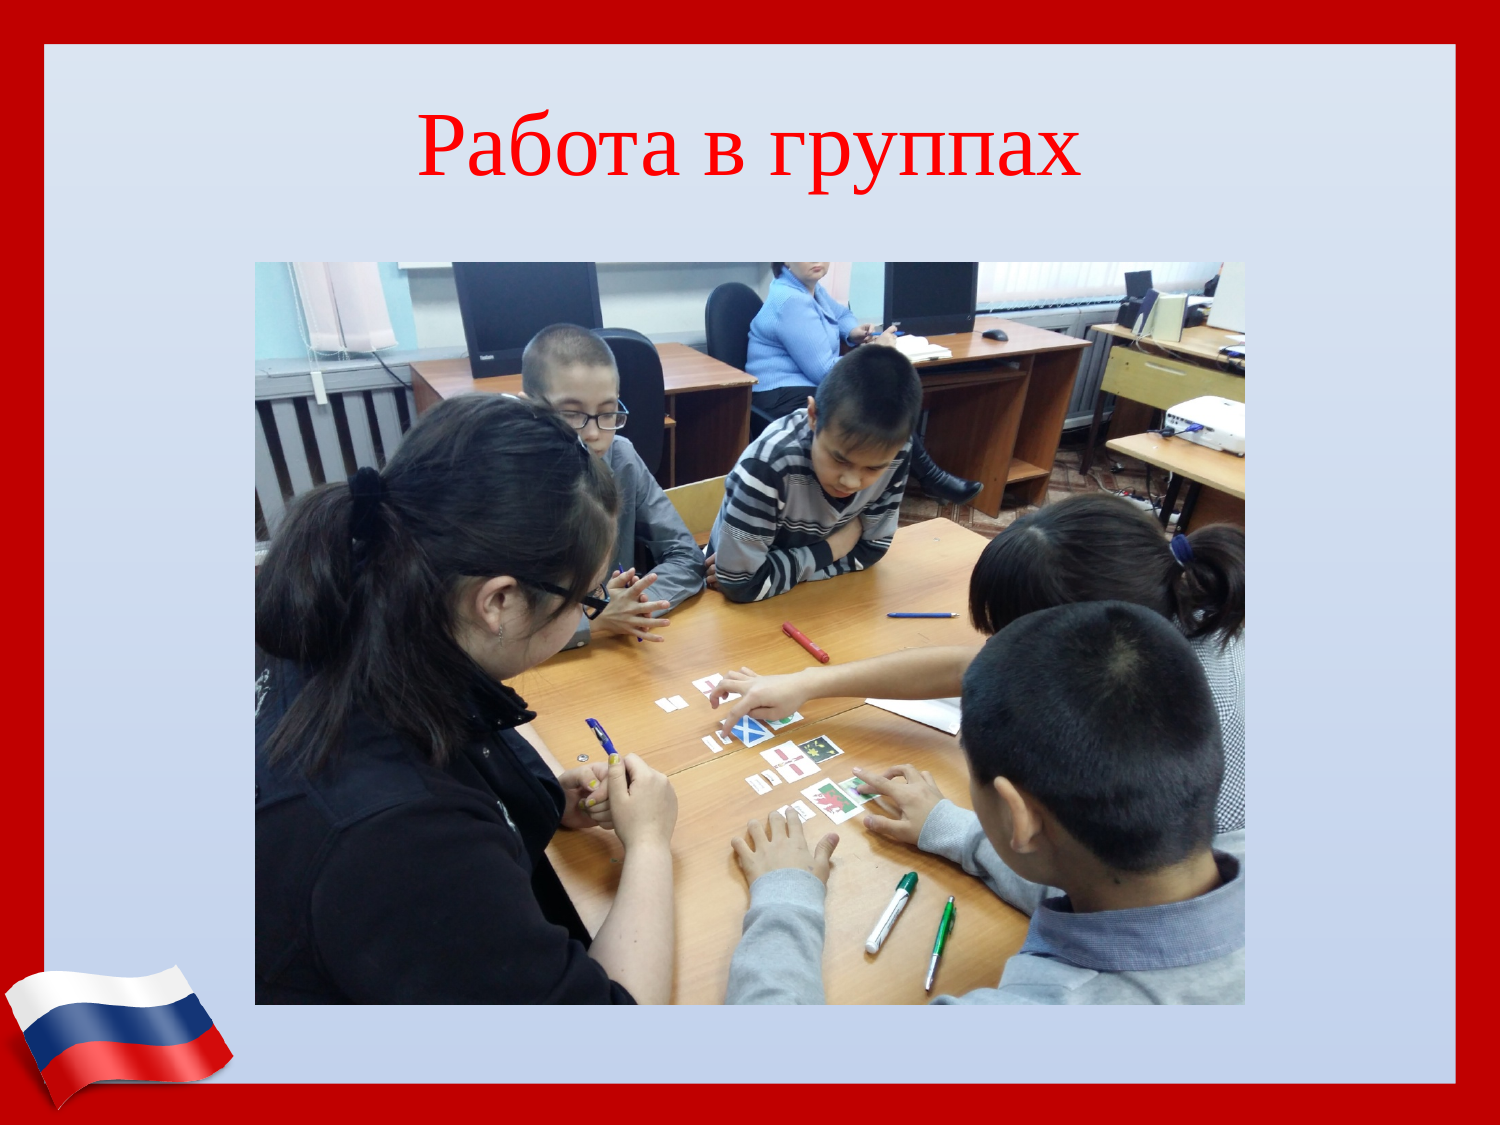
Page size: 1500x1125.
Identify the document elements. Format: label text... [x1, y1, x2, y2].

picture [0, 906, 237, 1125]
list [254, 262, 1246, 1006]
title Работа в группах [74, 44, 1426, 233]
